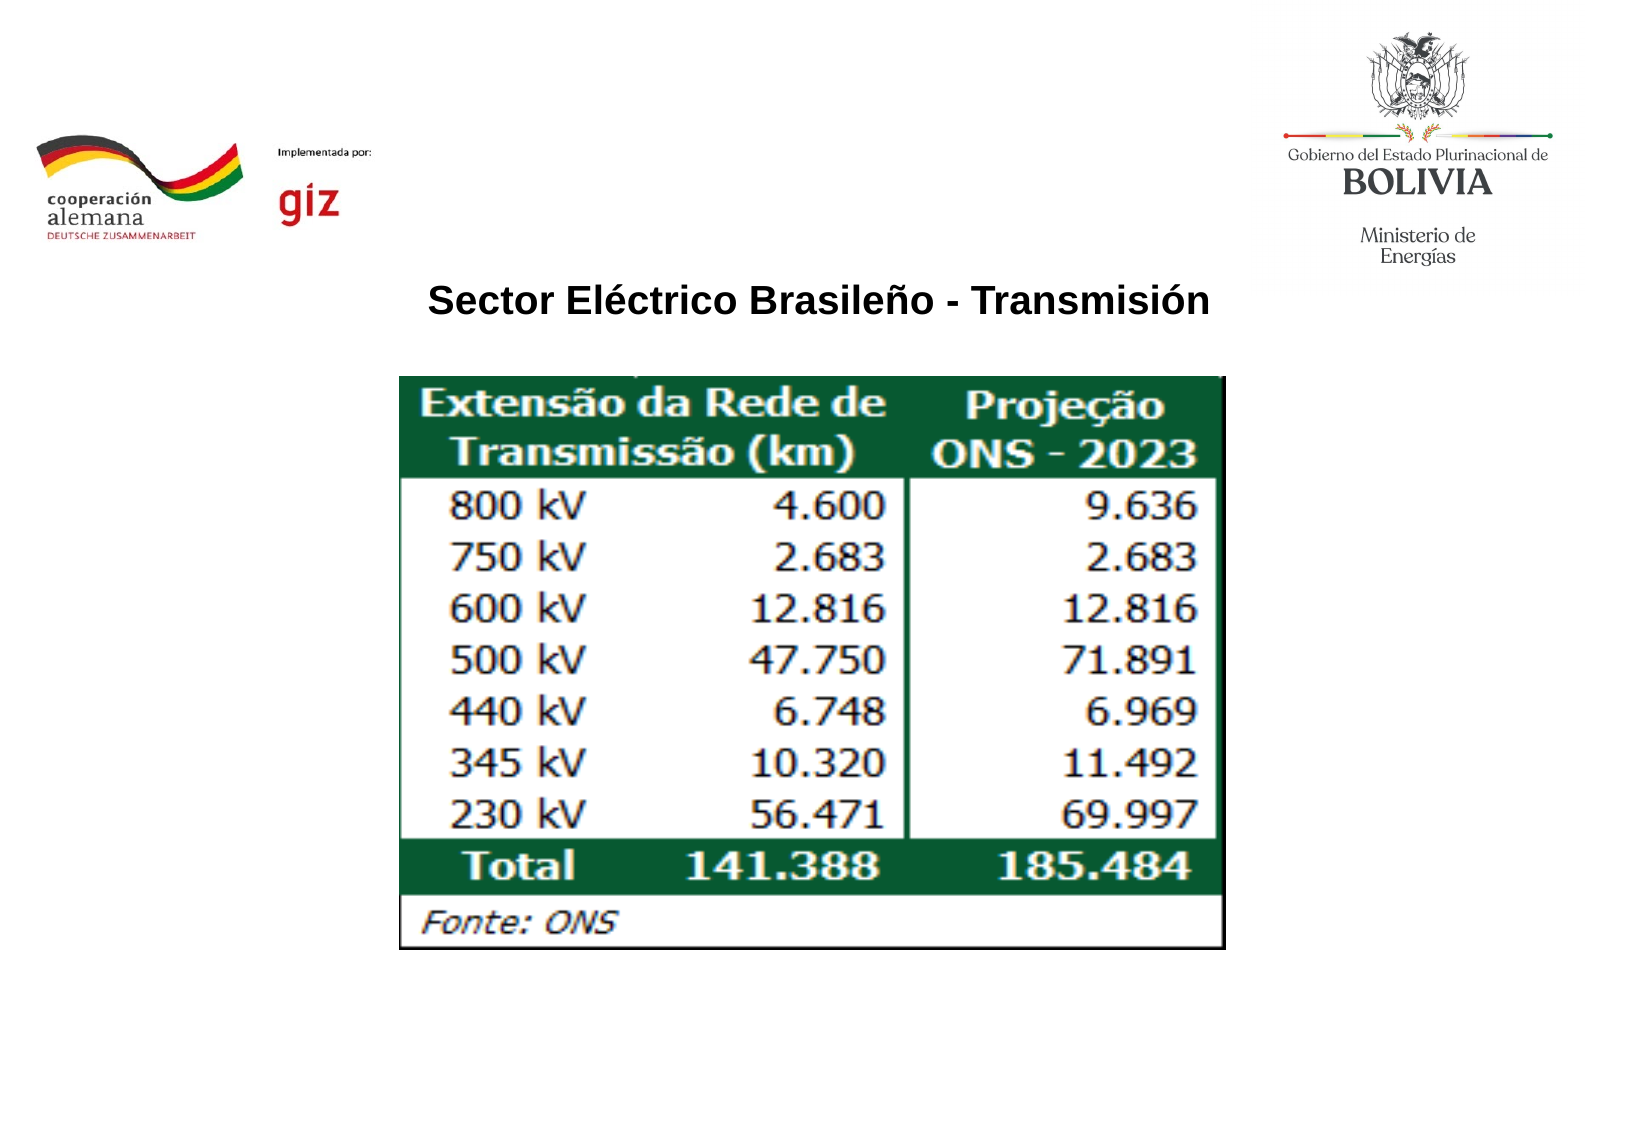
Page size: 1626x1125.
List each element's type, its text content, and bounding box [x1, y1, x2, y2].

picture [399, 376, 1226, 950]
picture [13, 105, 393, 267]
picture [1250, 0, 1585, 296]
text_box Sector Eléctrico Brasileño - Transmisión [0, 267, 1625, 331]
